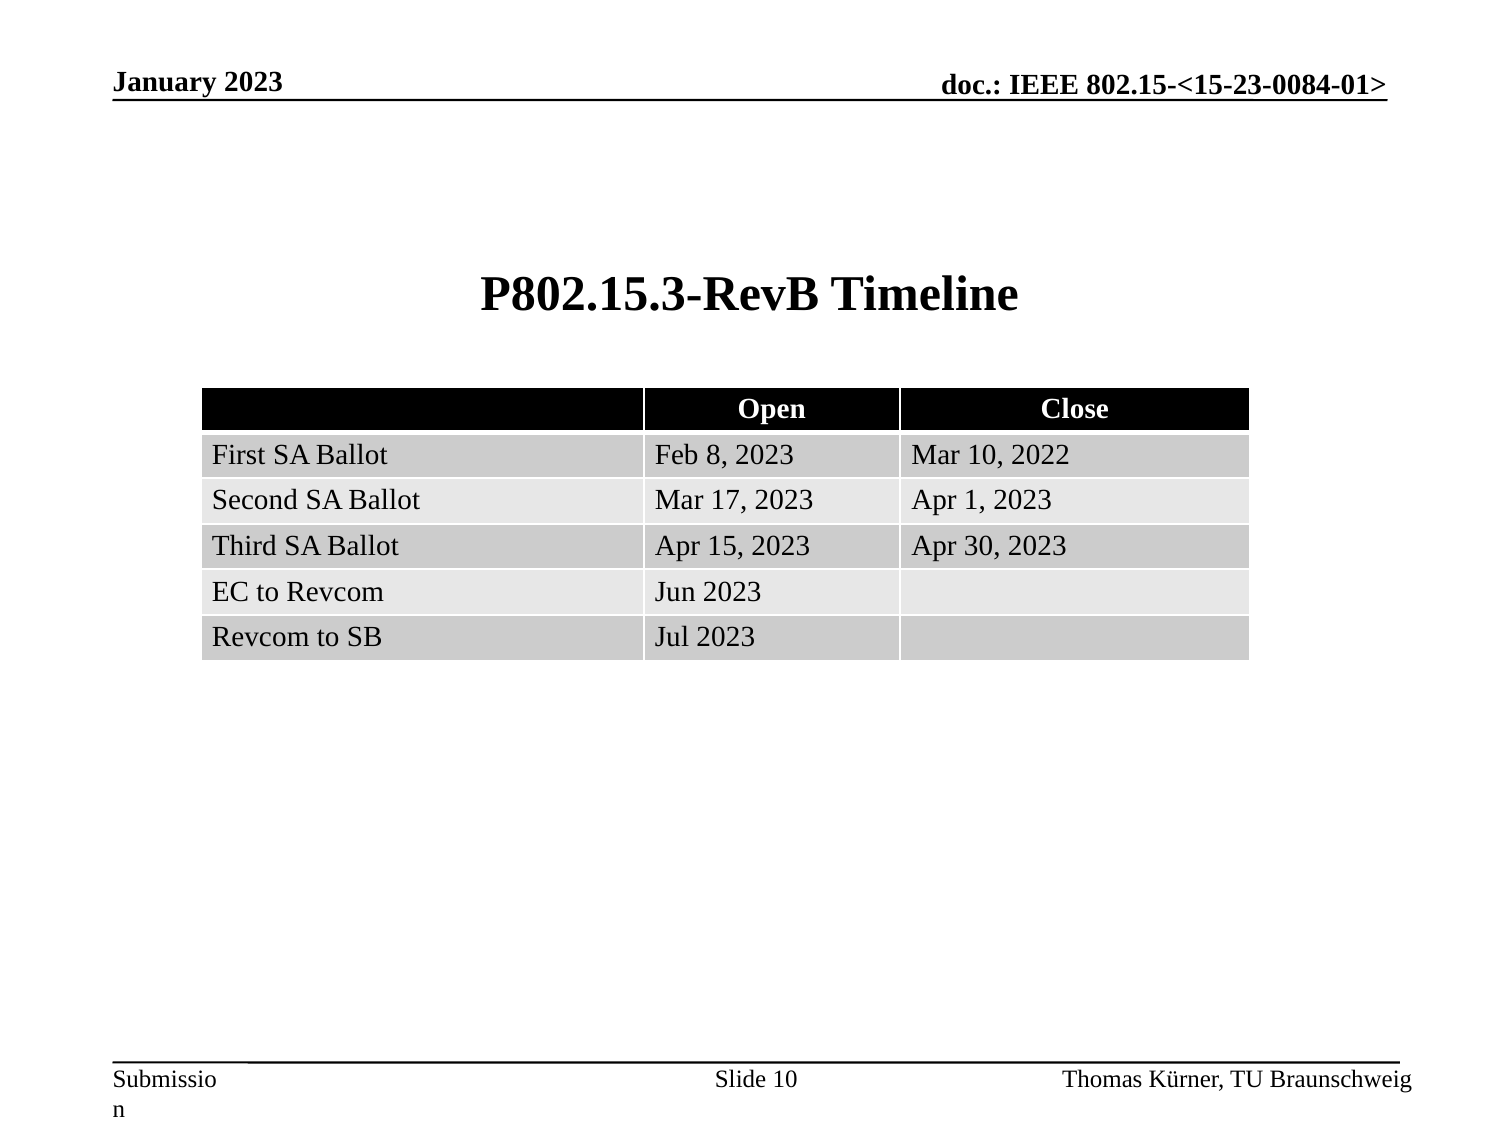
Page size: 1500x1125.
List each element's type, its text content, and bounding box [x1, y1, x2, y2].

table_cell Mar 17, 2023 [645, 479, 899, 523]
text_box P802.15.3-RevB Timeline [112, 224, 1387, 356]
table_cell First SA Ballot [202, 435, 643, 477]
table_header Open [645, 388, 899, 430]
table_cell Apr 15, 2023 [645, 525, 899, 568]
table_cell Third SA Ballot [202, 525, 643, 568]
table_header Close [901, 388, 1249, 430]
table_cell Apr 1, 2023 [901, 479, 1249, 523]
table_cell Apr 30, 2023 [901, 525, 1249, 568]
table_cell [901, 570, 1249, 614]
table_cell EC to Revcom [202, 570, 643, 614]
table_header [202, 388, 643, 430]
table_cell Jun 2023 [645, 570, 899, 614]
table_cell Feb 8, 2023 [645, 435, 899, 477]
table_cell Jul 2023 [645, 616, 899, 660]
table_cell Revcom to SB [202, 616, 643, 660]
table_cell [901, 616, 1249, 660]
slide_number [112, 62, 375, 98]
slide_number Slide 10 [712, 1062, 800, 1093]
table_cell Second SA Ballot [202, 479, 643, 523]
table_cell Mar 10, 2022 [901, 435, 1249, 477]
footer Thomas Kürner, TU Braunschweig [900, 1062, 1413, 1093]
